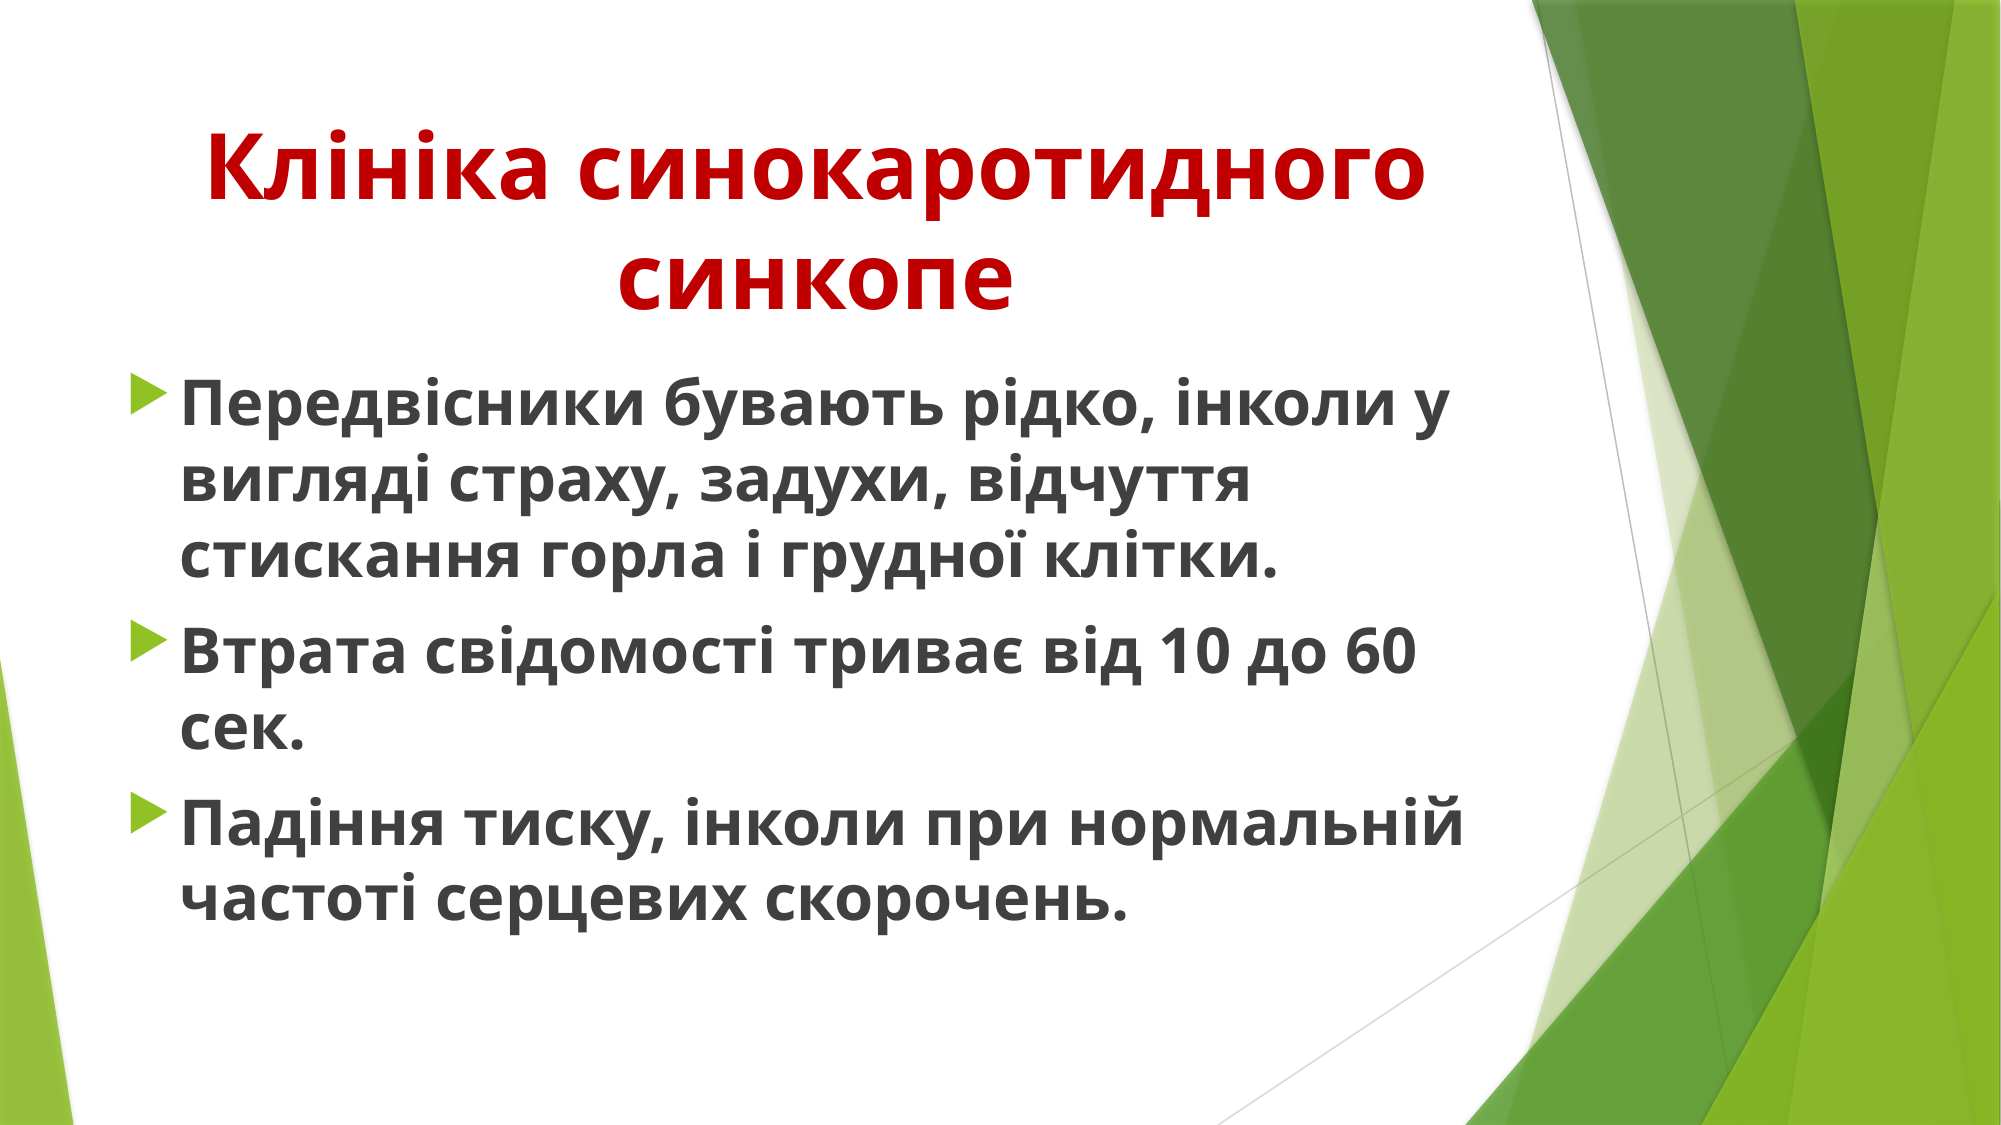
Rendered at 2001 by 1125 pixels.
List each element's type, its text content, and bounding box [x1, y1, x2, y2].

list Передвісники бувають рідко, інколи у вигляді страху, задухи, відчуття стискання горла і грудної клітки. Втрата свідомості триває від 10 до 60 сек. Падіння тиску, інколи при нормальній частоті серцевих скорочень. [111, 354, 1522, 992]
title Клініка синокаротидного синкопе [111, 99, 1522, 317]
